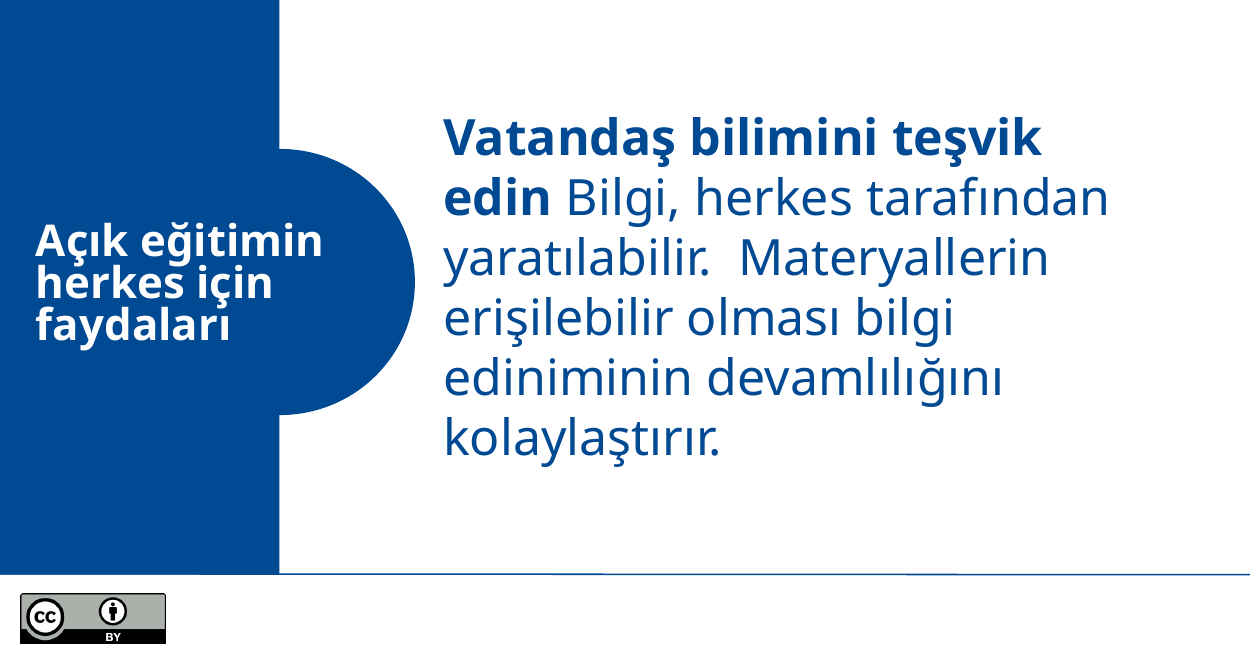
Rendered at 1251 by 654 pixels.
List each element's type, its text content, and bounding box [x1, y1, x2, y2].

picture [20, 592, 166, 645]
text_box [169, 148, 415, 416]
text_box Vatandaş bilimini teşvik edin Bilgi, herkes tarafından yaratılabilir. Materyallerin erişilebilir olması bilgi ediniminin devamlılığını kolaylaştırır. [428, 90, 1178, 481]
text_box [0, 0, 280, 573]
text_box Açık eğitimin herkes için faydaları [20, 207, 369, 364]
text_box [0, 582, 1250, 654]
